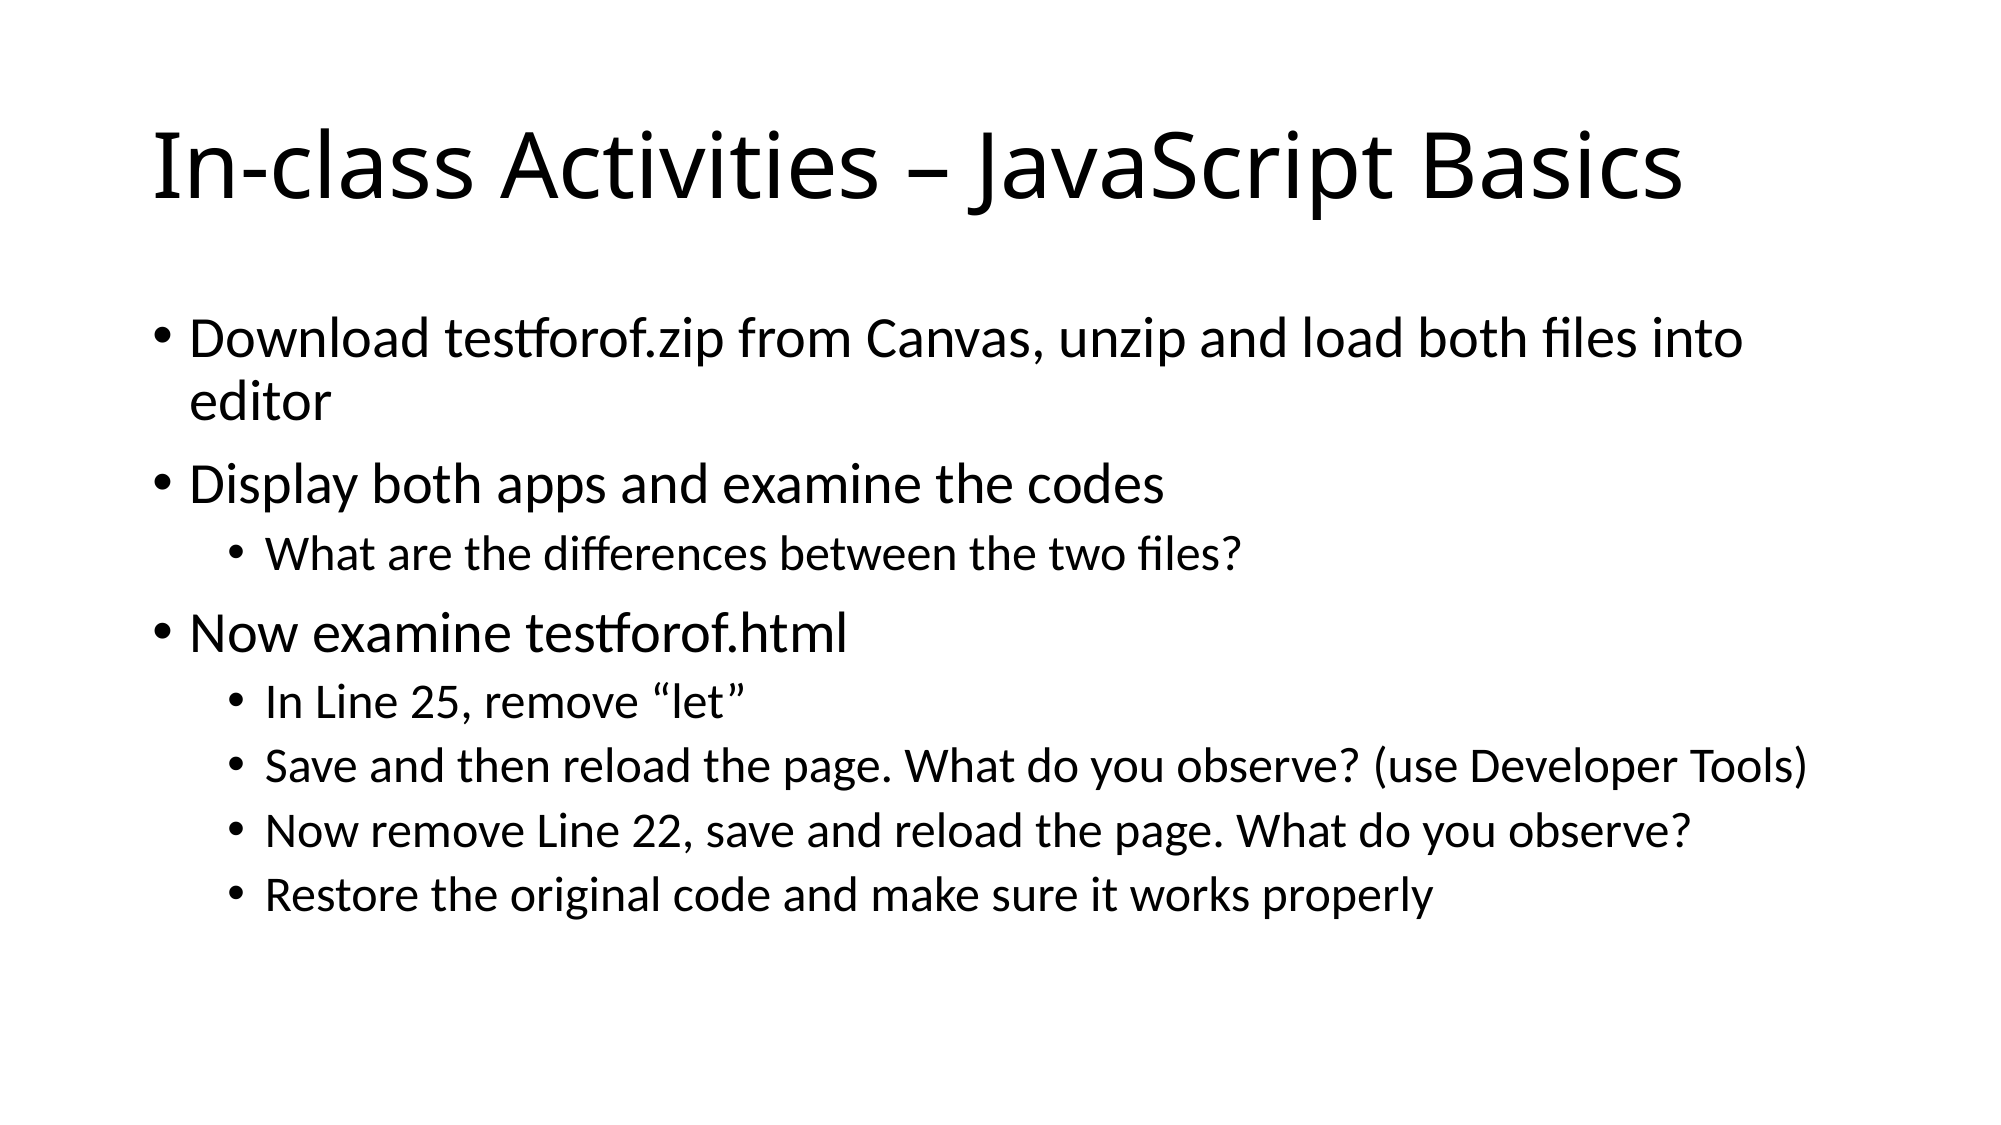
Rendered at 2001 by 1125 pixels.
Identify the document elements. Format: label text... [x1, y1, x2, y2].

title In-class Activities – JavaScript Basics [137, 59, 1863, 278]
list Download testforof.zip from Canvas, unzip and load both files into editor Display both apps and examine the codes What are the differences between the two files? Now examine testforof.html In Line 25, remove “let” Save and then reload the page. What do you observe? (use Developer Tools) Now remove Line 22, save and reload the page. What do you observe? Restore the original code and make sure it works properly [137, 299, 1863, 1014]
